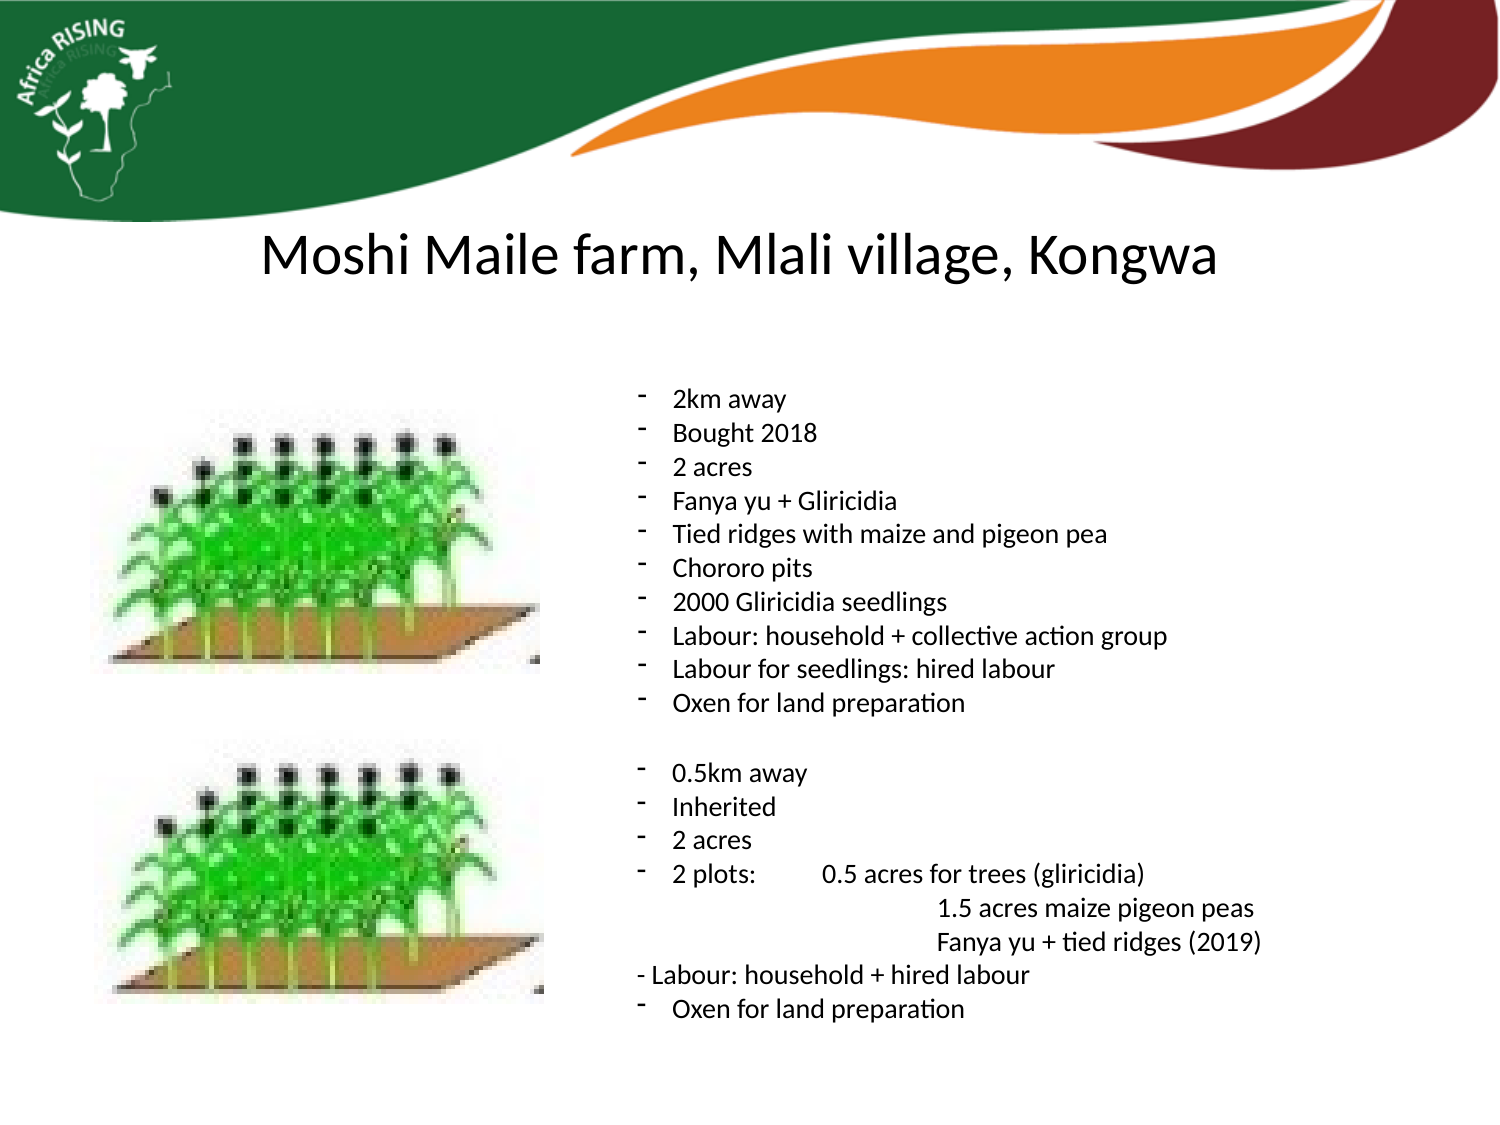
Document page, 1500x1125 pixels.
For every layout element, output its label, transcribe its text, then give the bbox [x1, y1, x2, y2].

picture [0, 0, 1499, 222]
picture [94, 702, 544, 1004]
text_box 2km away Bought 2018 2 acres Fanya yu + Gliricidia Tied ridges with maize and pigeon pea Chororo pits 2000 Gliricidia seedlings Labour: household + collective action group Labour for seedlings: hired labour Oxen for land preparation [622, 373, 1184, 726]
text_box 0.5km away Inherited 2 acres 2 plots: 0.5 acres for trees (gliricidia) 1.5 acres maize pigeon peas Fanya yu + tied ridges (2019) - Labour: household + hired labour Oxen for land preparation [622, 747, 1278, 1032]
text_box Moshi Maile farm, Mlali village, Kongwa [246, 208, 1500, 294]
picture [90, 372, 540, 674]
